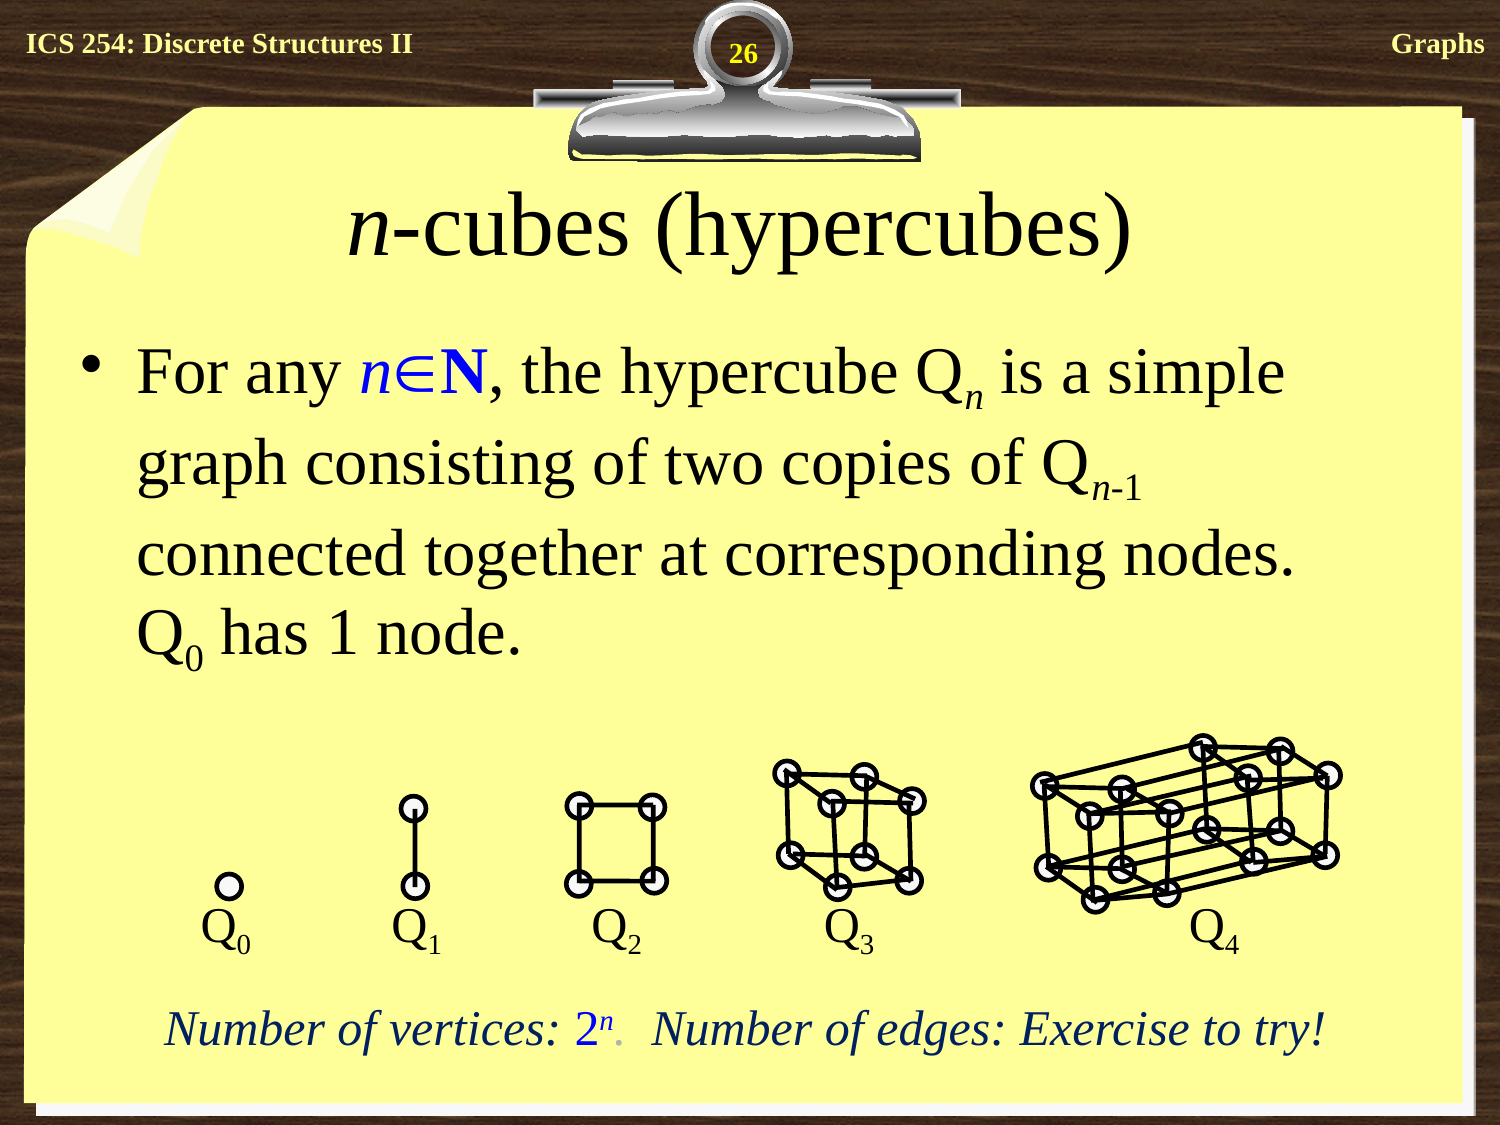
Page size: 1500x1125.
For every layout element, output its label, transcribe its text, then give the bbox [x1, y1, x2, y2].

text_box Number of vertices: 2n. Number of edges: Exercise to try! [149, 988, 1355, 1063]
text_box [375, 795, 459, 965]
list For any nN, the hypercube Qn is a simple graph consisting of two copies of Qn-1 connected together at corresponding nodes. Q0 has 1 node. [64, 318, 1405, 975]
slide_number 26 [394, 18, 774, 84]
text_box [774, 760, 925, 965]
title n-cubes (hypercubes) [77, 125, 1403, 313]
picture [0, 0, 1500, 1125]
picture [673, 84, 708, 89]
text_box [565, 793, 667, 965]
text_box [1032, 735, 1341, 965]
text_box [184, 873, 268, 965]
